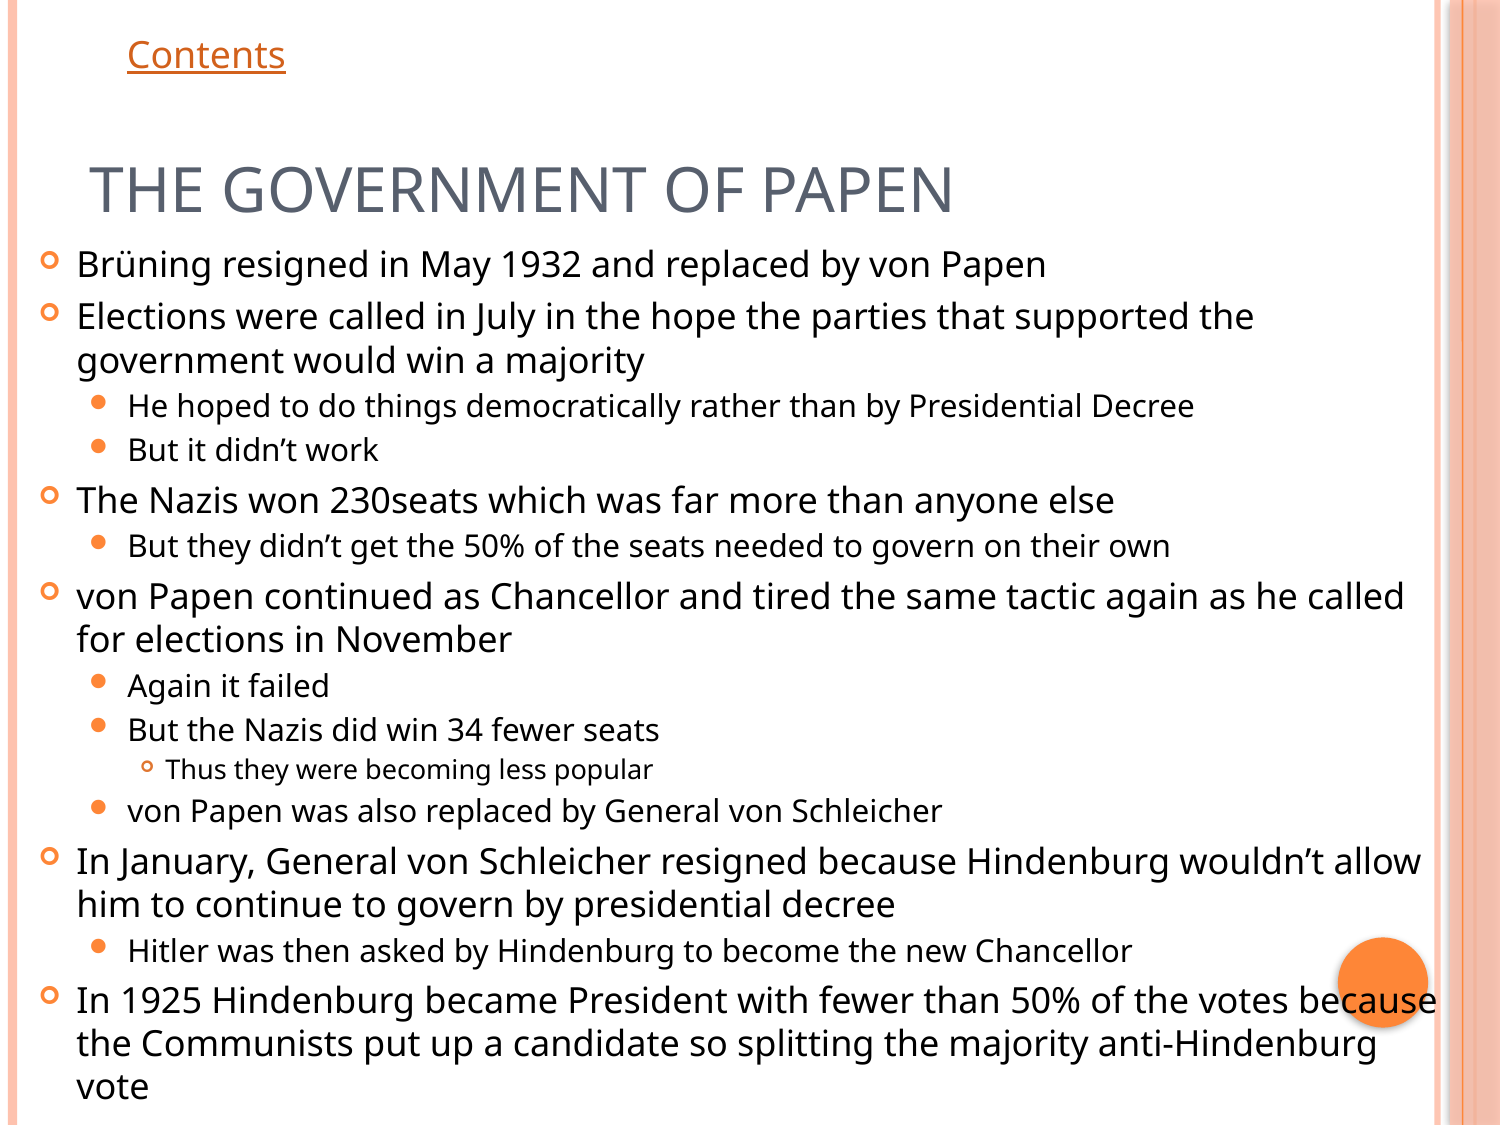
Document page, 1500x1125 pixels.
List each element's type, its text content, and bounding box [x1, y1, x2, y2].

title The Government of Papen [75, 45, 1300, 233]
list Brüning resigned in May 1932 and replaced by von Papen Elections were called in July in the hope the parties that supported the government would win a majority He hoped to do things democratically rather than by Presidential Decree But it didn’t work The Nazis won 230seats which was far more than anyone else But they didn’t get the 50% of the seats needed to govern on their own von Papen continued as Chancellor and tired the same tactic again as he called for elections in November Again it failed But the Nazis did win 34 fewer seats Thus they were becoming less popular von Papen was also replaced by General von Schleicher In January, General von Schleicher resigned because Hindenburg wouldn’t allow him to continue to govern by presidential decree Hitler was then asked by Hindenburg to become the new Chancellor In 1925 Hindenburg became President with fewer than 50% of the votes because the Communists put up a candidate so splitting the majority anti-Hindenburg vote [23, 234, 1477, 1125]
